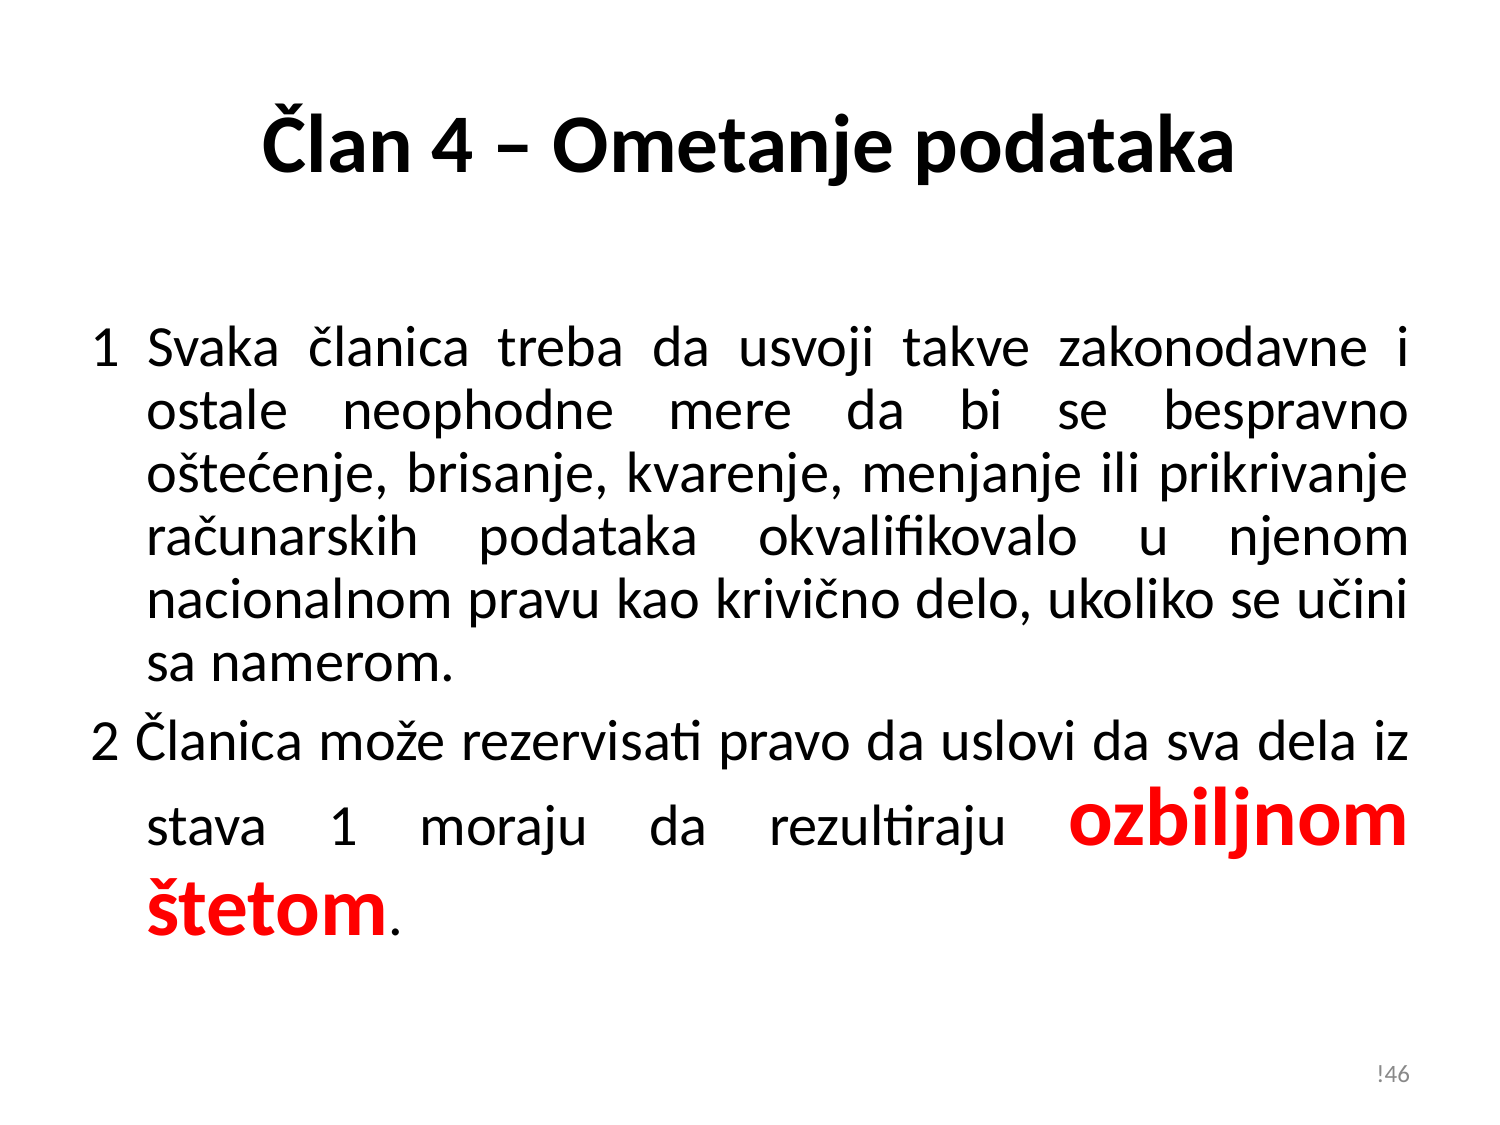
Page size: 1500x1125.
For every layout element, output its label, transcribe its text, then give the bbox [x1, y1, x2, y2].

title Član 4 – Ometanje podataka [74, 44, 1426, 233]
list 1 Svaka članica treba da usvoji takve zakonodavne i ostale neophodne mere da bi se bespravno oštećenje, brisanje, kvarenje, menjanje ili prikrivanje računarskih podataka okvalifikovalo u njenom nacionalnom pravu kao krivično delo, ukoliko se učini sa namerom. 2 Članica može rezervisati pravo da uslovi da sva dela iz stava 1 moraju da rezultiraju ozbiljnom štetom. [74, 308, 1426, 1052]
slide_number !46 [1074, 1042, 1425, 1103]
